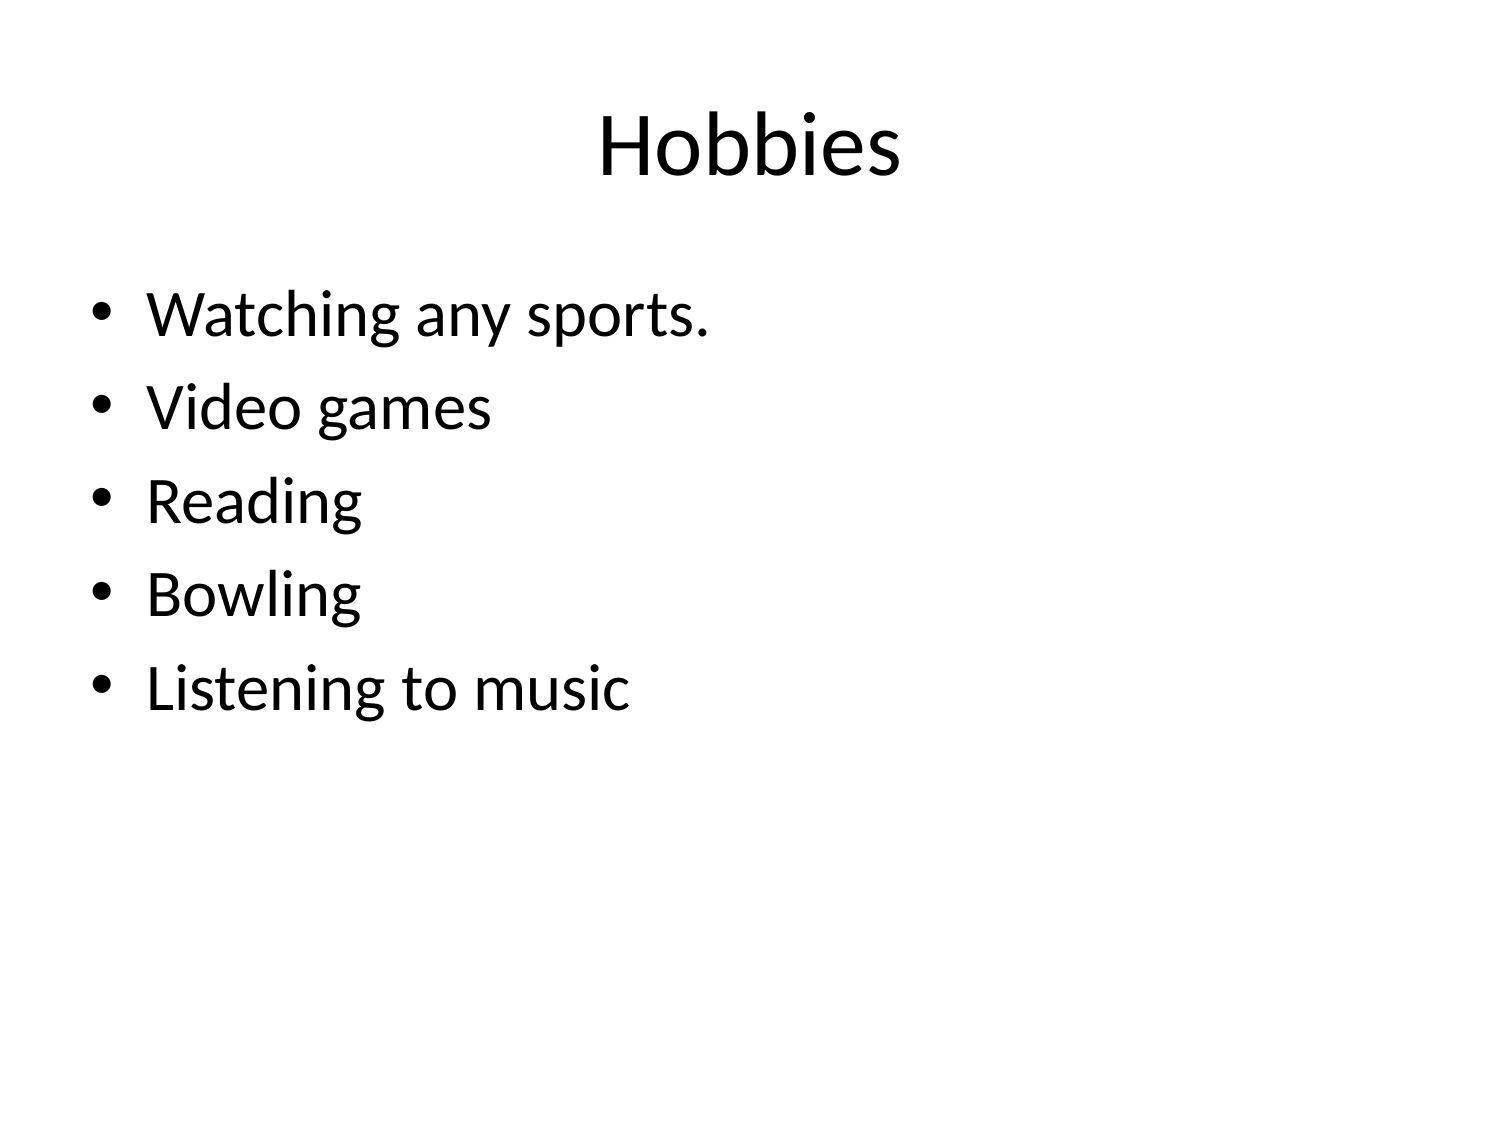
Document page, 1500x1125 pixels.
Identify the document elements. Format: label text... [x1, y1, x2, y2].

title Hobbies [75, 45, 1425, 233]
list Watching any sports. Video games Reading Bowling Listening to music [75, 262, 1425, 1005]
